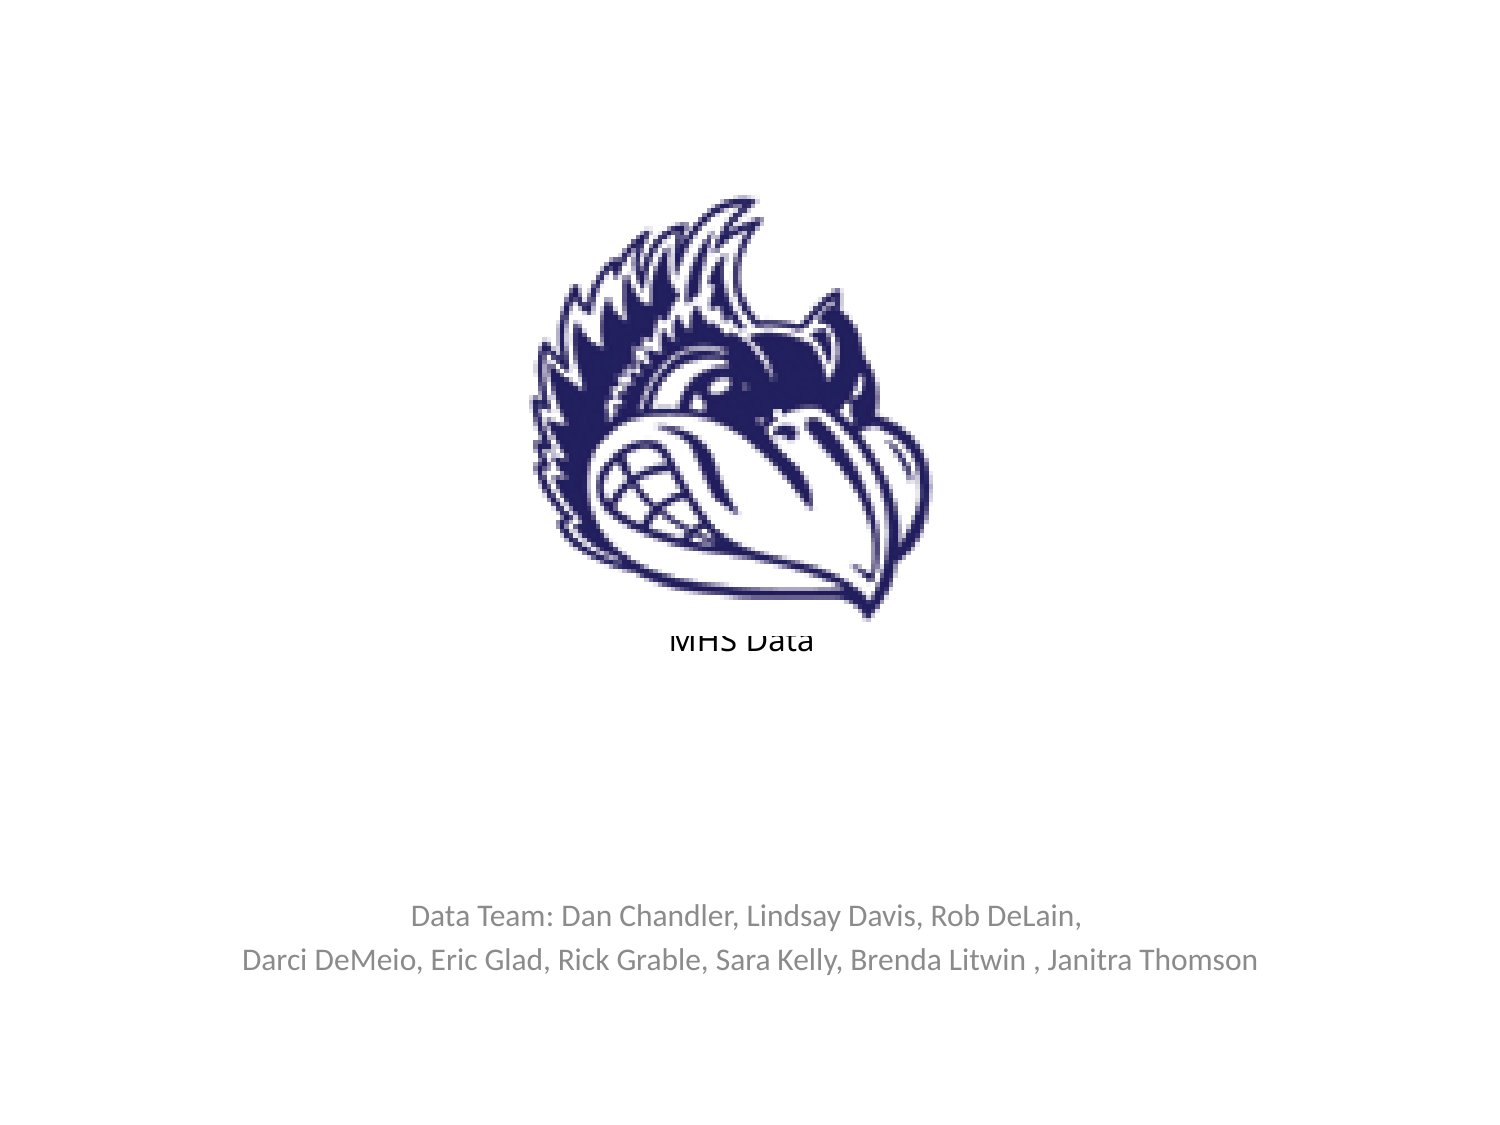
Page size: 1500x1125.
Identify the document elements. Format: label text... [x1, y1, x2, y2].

subtitle Data Team: Dan Chandler, Lindsay Davis, Rob DeLain, Darci DeMeio, Eric Glad, Rick Grable, Sara Kelly, Brenda Litwin , Janitra Thomson [225, 887, 1275, 988]
picture [524, 191, 938, 636]
title MHS Data [112, 425, 1388, 667]
